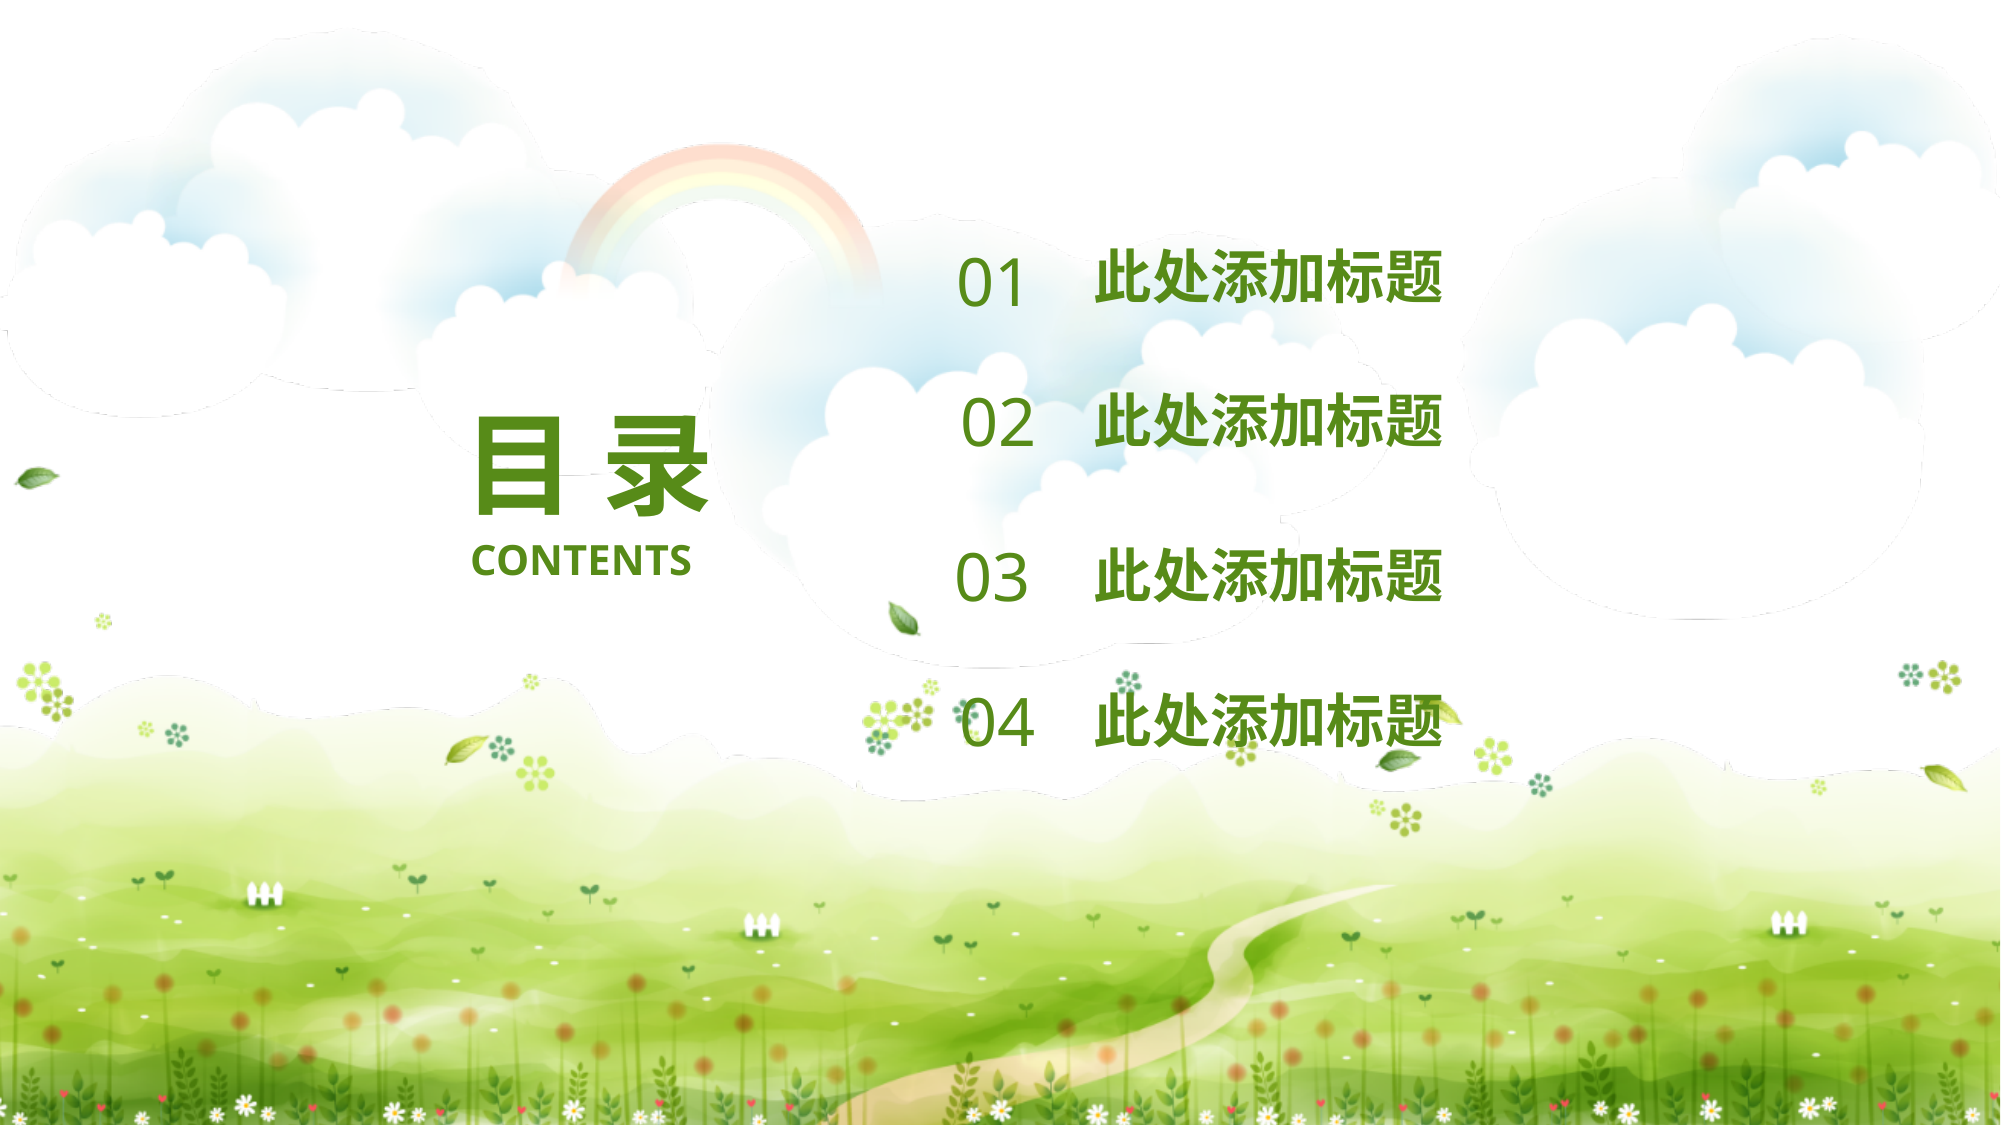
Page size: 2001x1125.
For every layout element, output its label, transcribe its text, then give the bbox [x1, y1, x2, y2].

text_box 04 [935, 671, 1060, 767]
text_box 此处添加标题 [1079, 233, 1632, 319]
text_box 此处添加标题 [1079, 532, 1632, 617]
text_box 目 录 [441, 386, 737, 537]
picture [0, 27, 2001, 1125]
text_box 此处添加标题 [1079, 377, 1624, 462]
text_box 02 [935, 372, 1062, 468]
text_box CONTENTS [455, 537, 728, 592]
text_box 此处添加标题 [1079, 676, 1624, 762]
text_box 01 [935, 232, 1054, 327]
text_box 03 [935, 526, 1051, 622]
